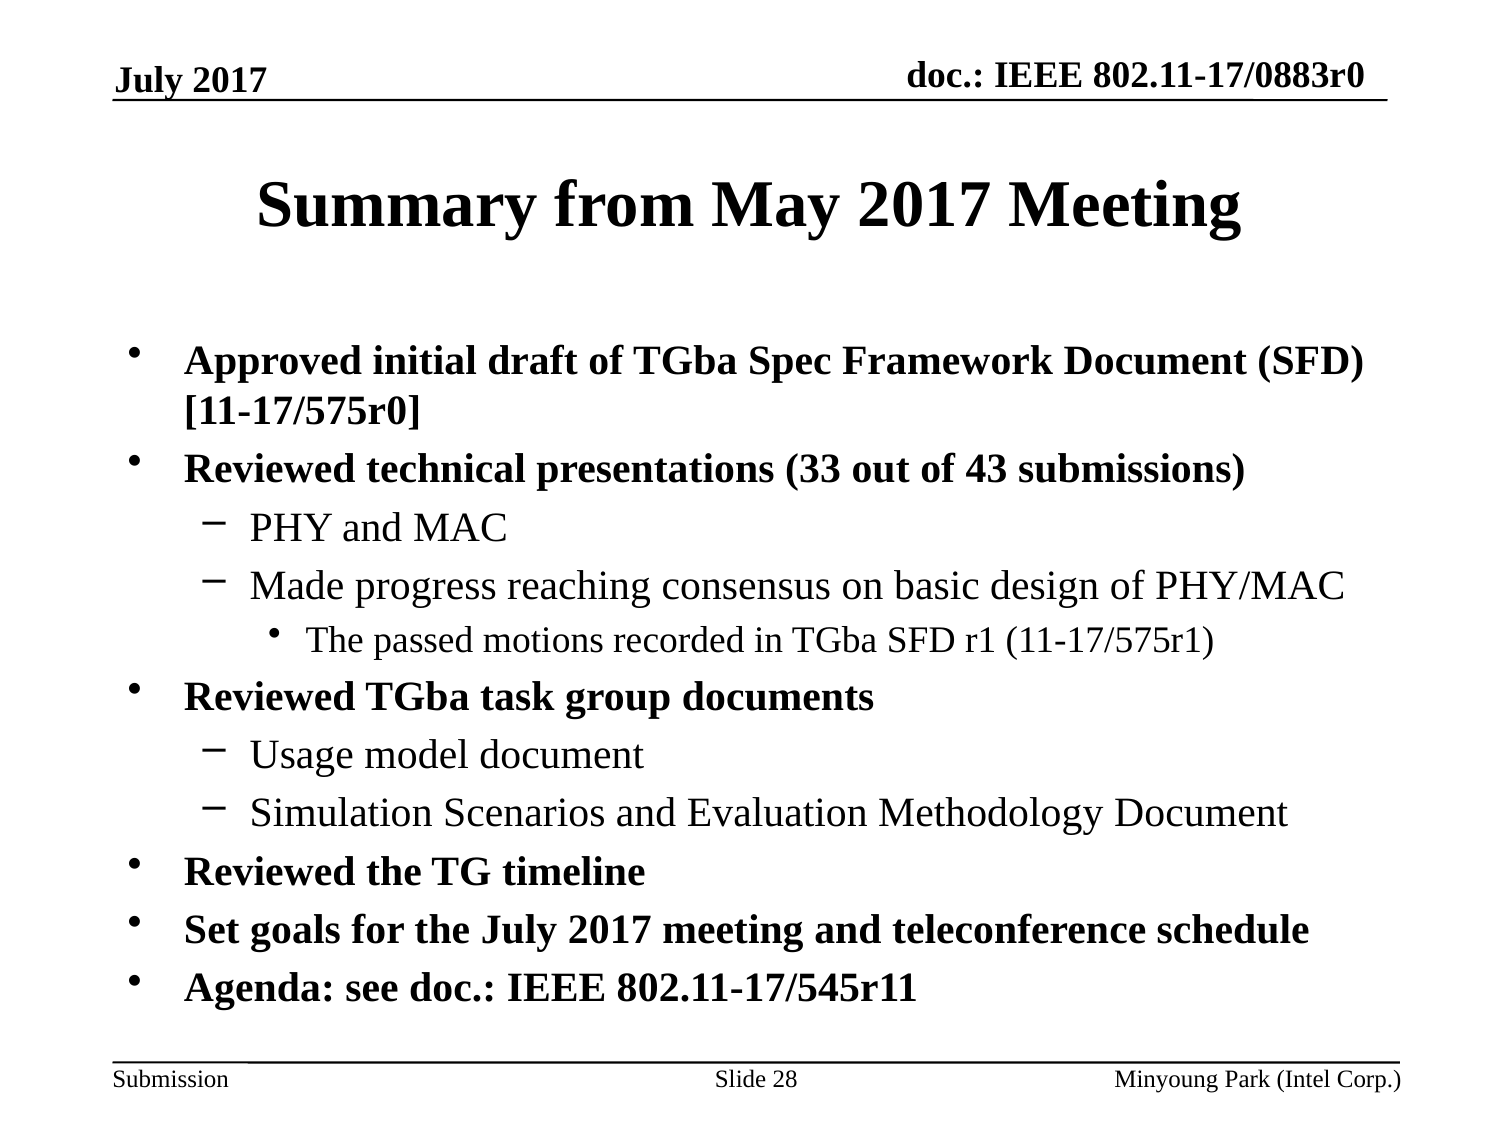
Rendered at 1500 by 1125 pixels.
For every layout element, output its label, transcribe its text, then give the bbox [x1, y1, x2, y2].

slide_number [114, 54, 374, 101]
title Summary from May 2017 Meeting [112, 112, 1388, 288]
slide_number Slide 28 [712, 1061, 800, 1093]
footer Minyoung Park (Intel Corp.) [949, 1061, 1402, 1093]
list Approved initial draft of TGba Spec Framework Document (SFD) [11-17/575r0] Reviewed technical presentations (33 out of 43 submissions) PHY and MAC Made progress reaching consensus on basic design of PHY/MAC The passed motions recorded in TGba SFD r1 (11-17/575r1) Reviewed TGba task group documents Usage model document Simulation Scenarios and Evaluation Methodology Document Reviewed the TG timeline Set goals for the July 2017 meeting and teleconference schedule Agenda: see doc.: IEEE 802.11-17/545r11 [112, 324, 1388, 1063]
